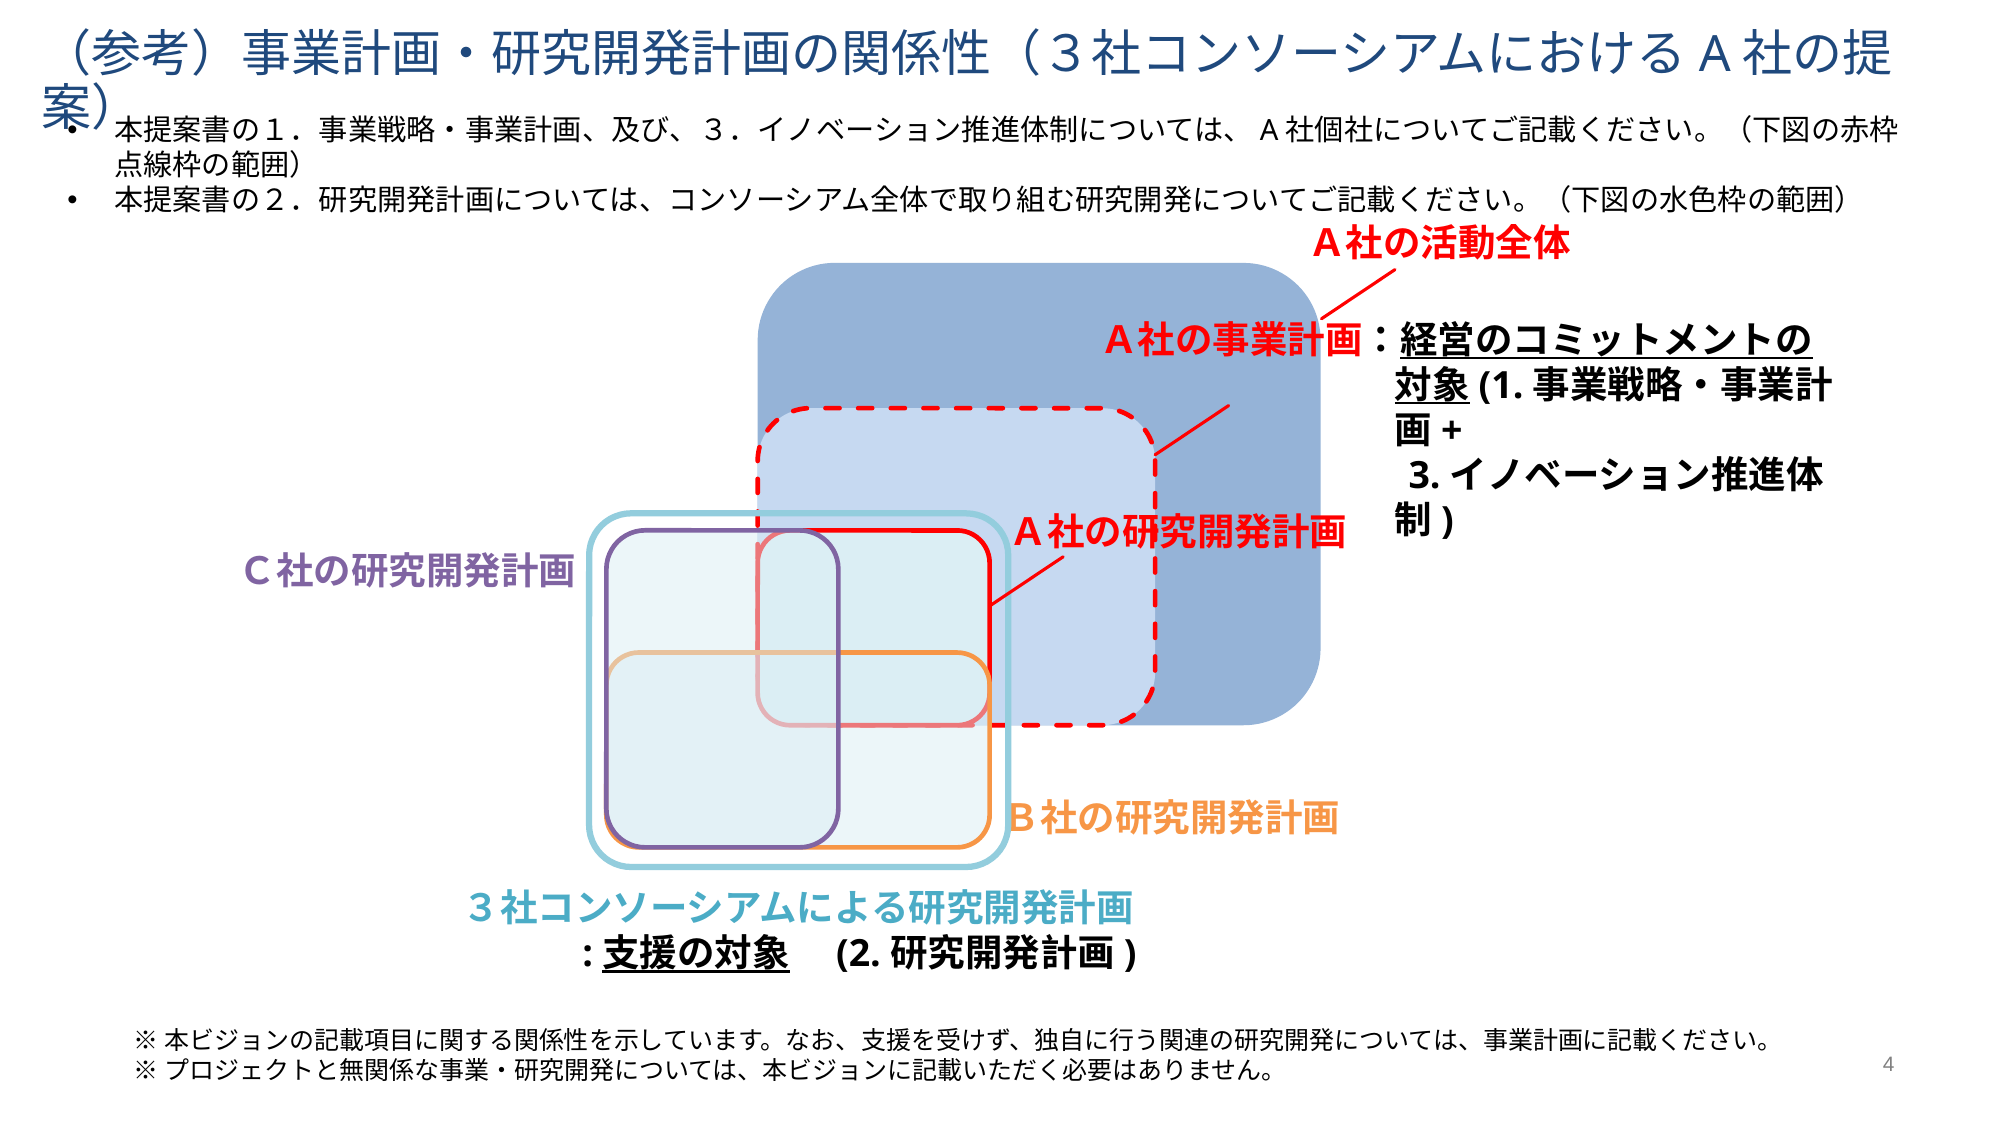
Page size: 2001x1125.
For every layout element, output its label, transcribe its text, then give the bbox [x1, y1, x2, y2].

text_box Ａ社の事業計画：経営のコミットメントの対象(1.事業戦略・事業計画+ 3.イノベーション推進体制) [1084, 361, 1861, 496]
text_box Ｃ社の研究開発計画 [152, 502, 663, 637]
text_box [1010, 598, 1157, 727]
text_box [756, 261, 1322, 456]
text_box Ｂ社の研究開発計画 [990, 749, 1427, 883]
text_box 本提案書の１．事業戦略・事業計画、及び、３．イノベーション推進体制については、A社個社についてご記載ください。（下図の赤枠点線枠の範囲） 本提案書の２．研究開発計画については、コンソーシアム全体で取り組む研究開発についてご記載ください。（下図の水色枠の範囲） [52, 104, 1927, 224]
title （参考）事業計画・研究開発計画の関係性（３社コンソーシアムにおけるA社の提案） [41, 28, 1976, 83]
text_box [1098, 598, 1322, 727]
text_box [588, 512, 1010, 862]
text_box Ａ社の活動全体 [1217, 224, 1661, 309]
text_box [989, 556, 1064, 607]
text_box [756, 407, 1084, 512]
text_box ※本ビジョンの記載項目に関する関係性を示しています。なお、支援を受けず、独自に行う関連の研究開発については、事業計画に記載ください。 ※プロジェクトと無関係な事業・研究開発については、本ビジョンに記載いただく必要はありません。 [118, 1016, 1808, 1081]
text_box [1321, 269, 1396, 319]
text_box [1154, 405, 1229, 456]
text_box Ａ社の研究開発計画 [898, 463, 1458, 598]
text_box ３社コンソーシアムによる研究開発計画 :支援の対象 (2.研究開発計画) [444, 862, 1152, 997]
